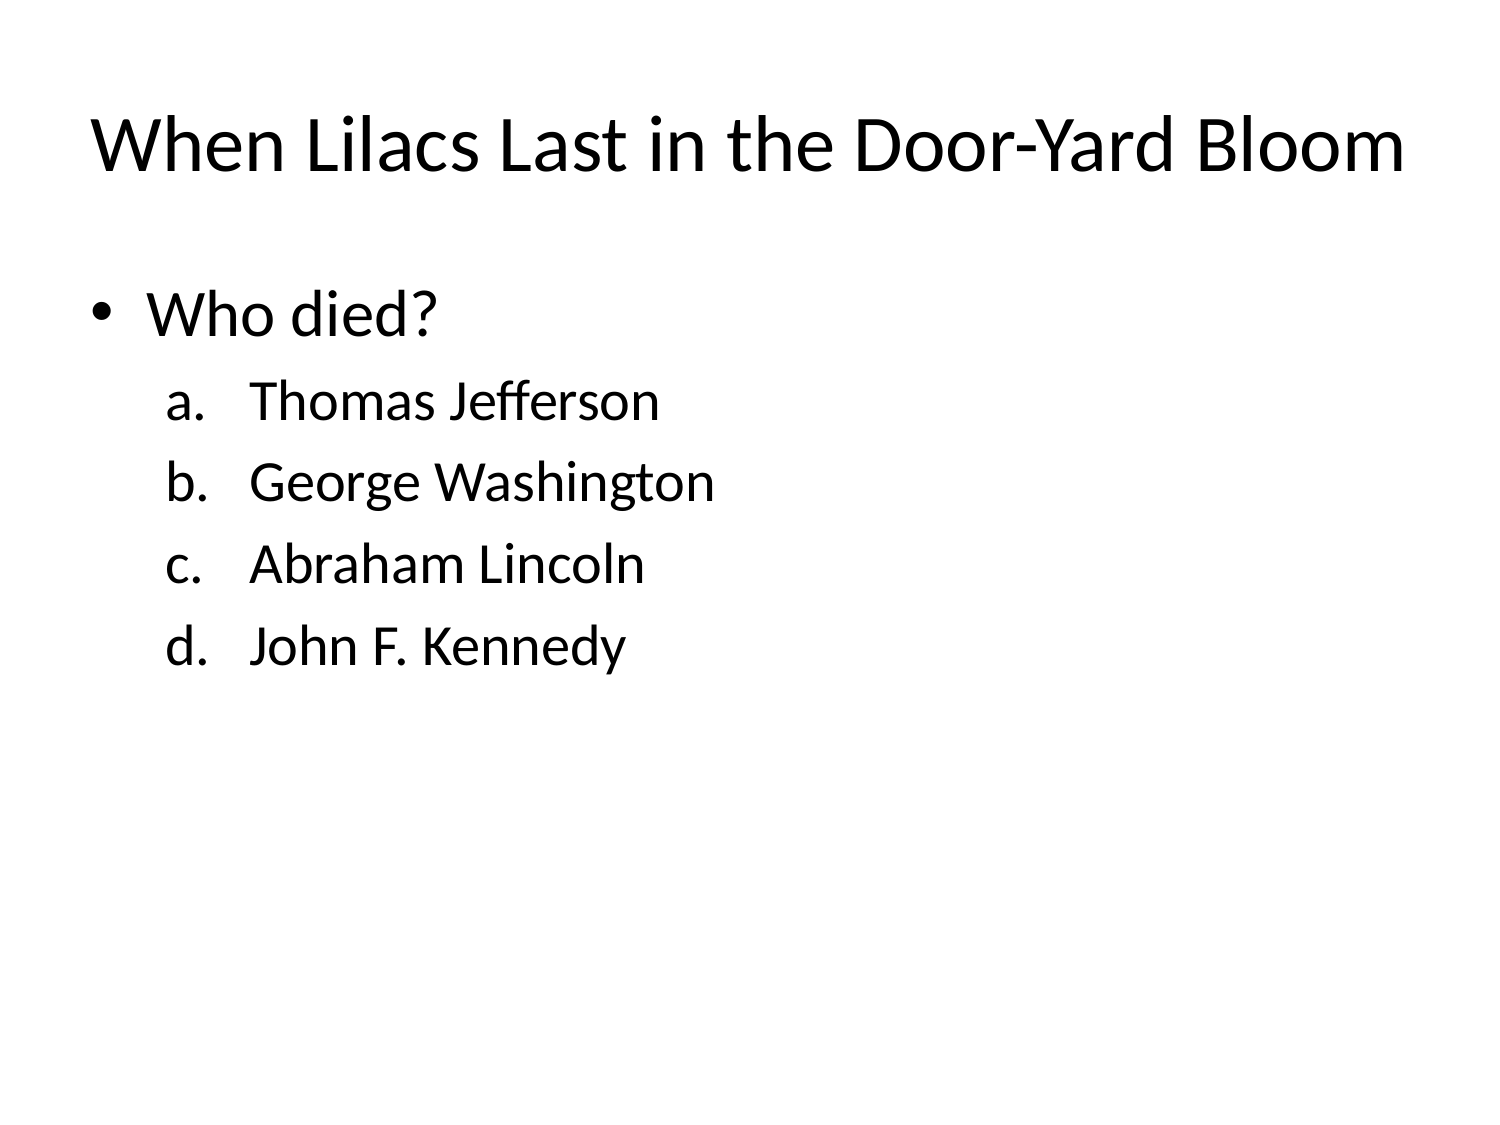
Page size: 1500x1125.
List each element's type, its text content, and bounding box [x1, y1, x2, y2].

title When Lilacs Last in the Door-Yard Bloom [75, 45, 1425, 233]
list Who died? Thomas Jefferson George Washington Abraham Lincoln John F. Kennedy [75, 262, 1425, 1005]
